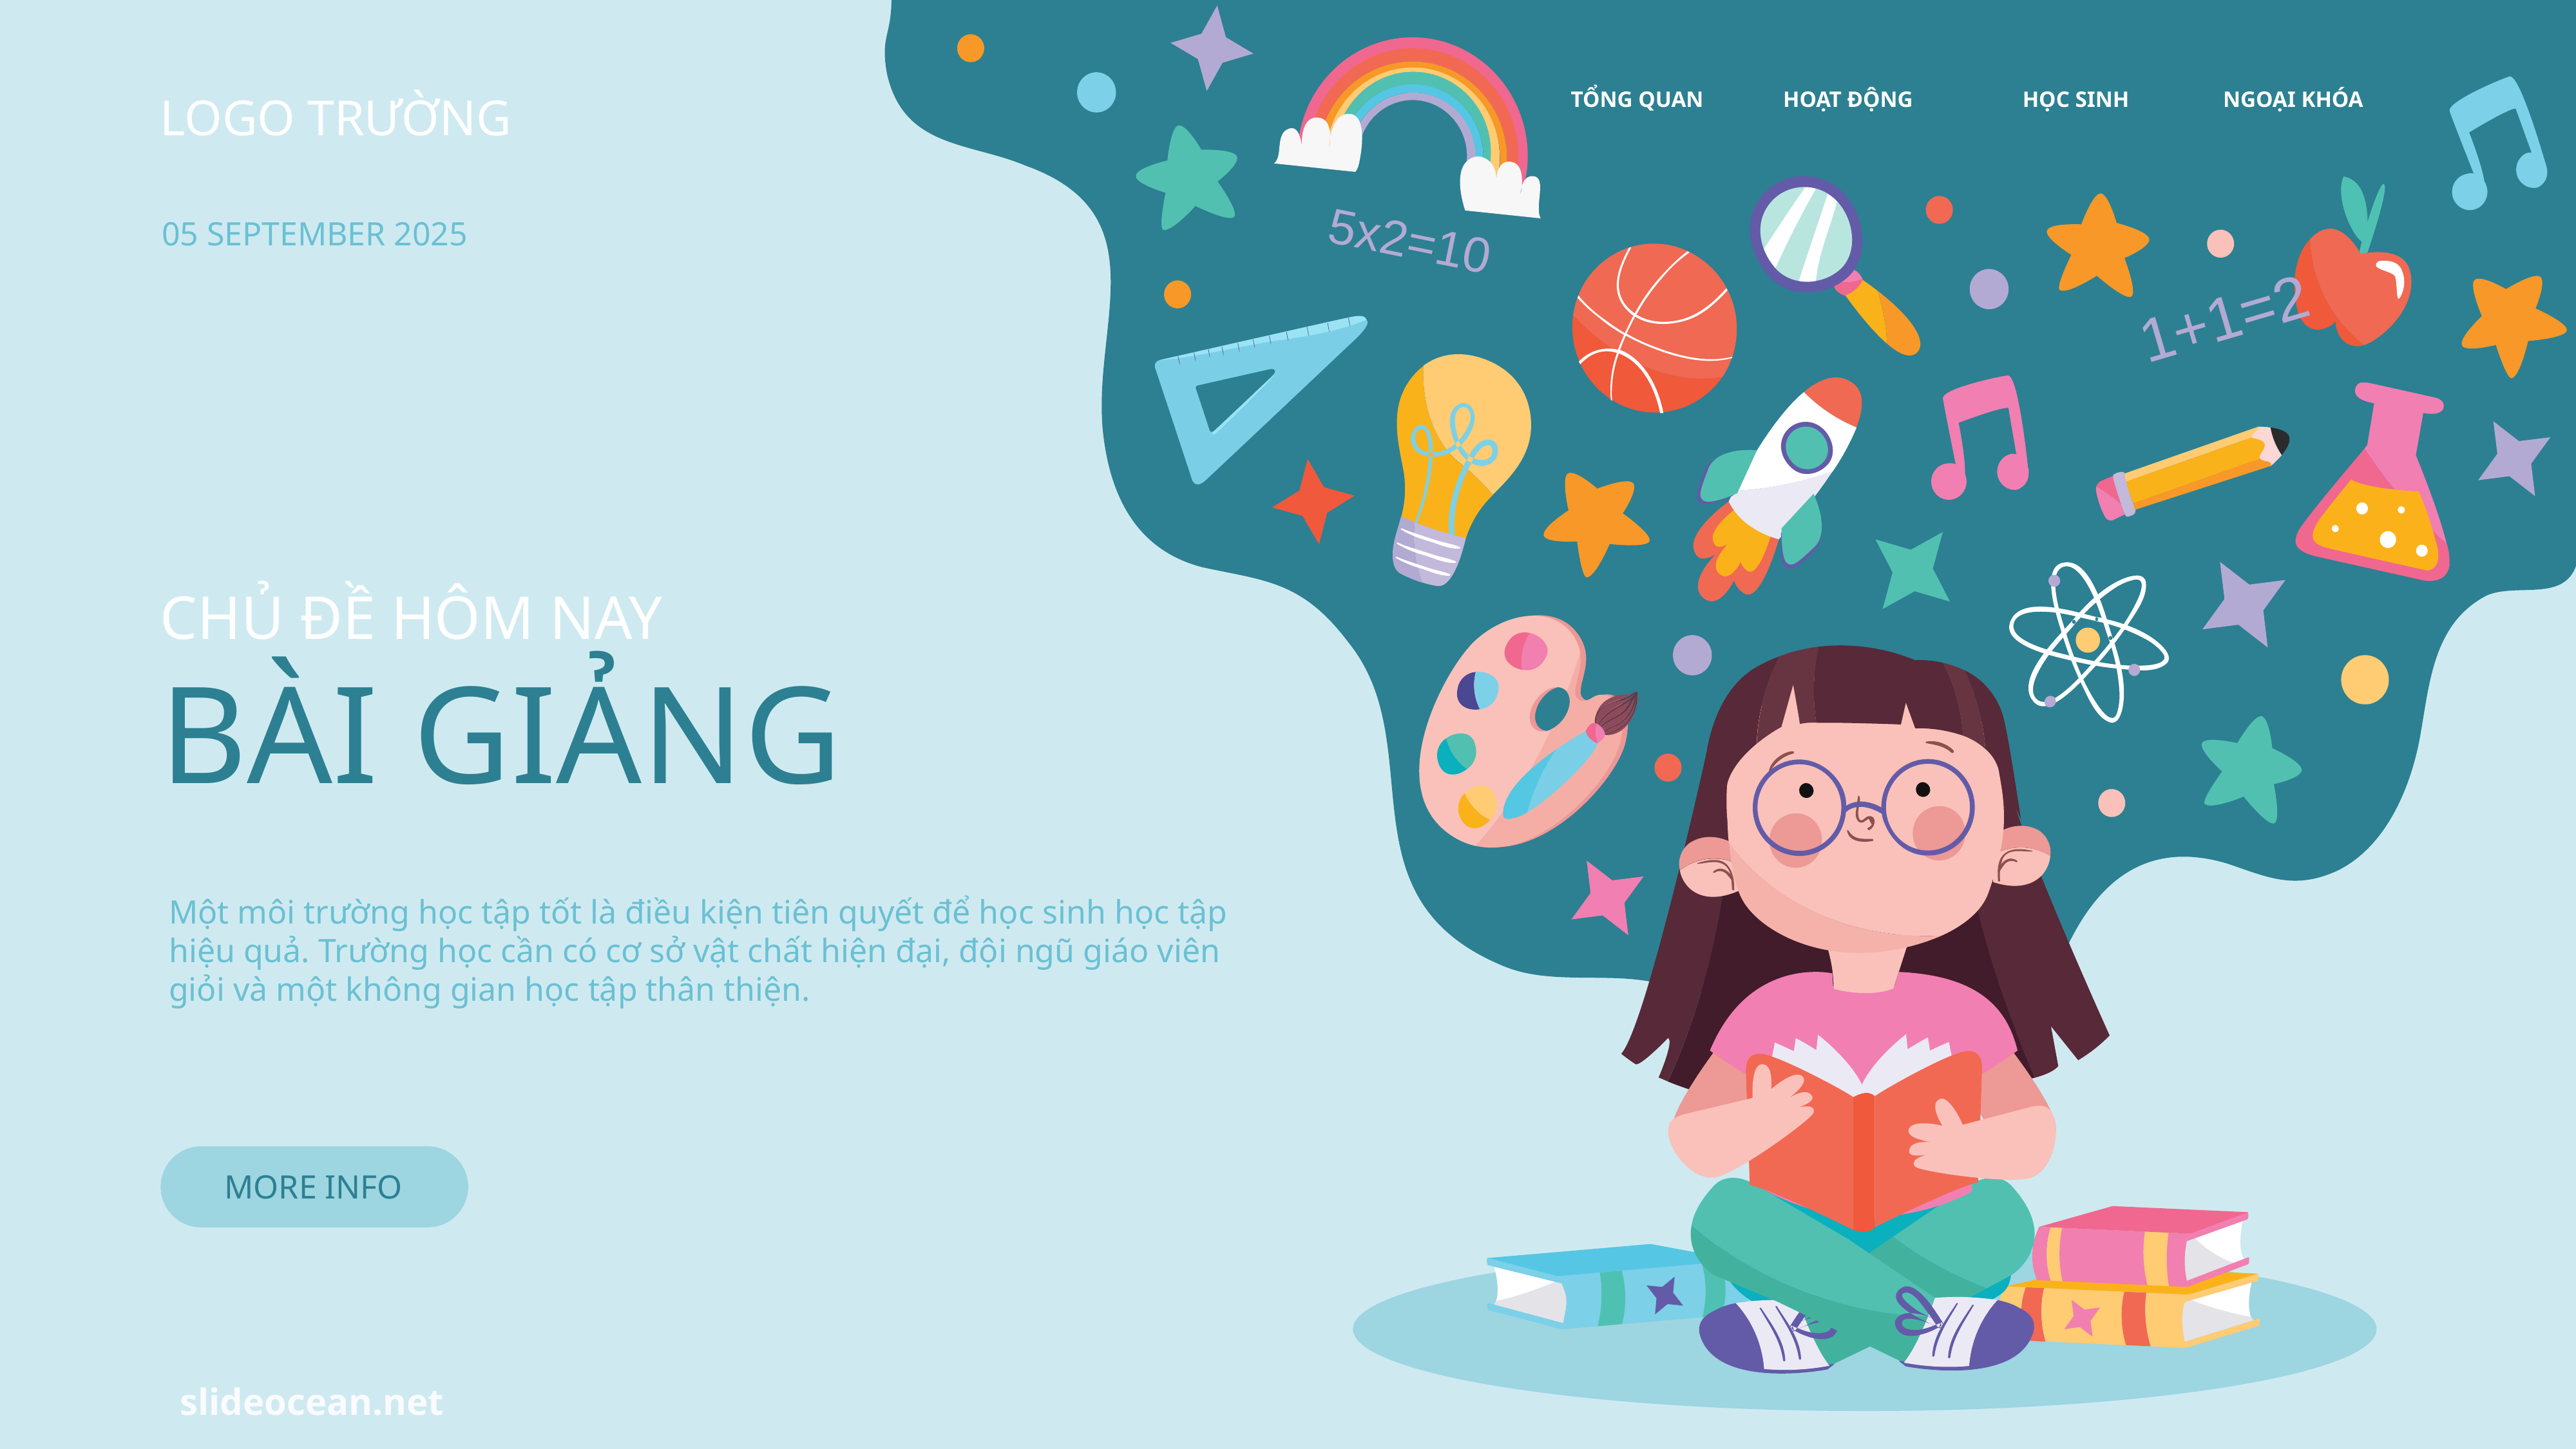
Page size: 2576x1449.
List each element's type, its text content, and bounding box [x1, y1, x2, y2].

text_box [2059, 1228, 2148, 1285]
text_box [1894, 1286, 1943, 1336]
text_box [2478, 421, 2551, 497]
text_box [1804, 377, 1862, 427]
text_box [2044, 696, 2056, 708]
text_box HOẠT ĐỘNG [1744, 81, 1952, 117]
text_box [1693, 502, 1779, 601]
text_box [2133, 459, 2271, 510]
text_box [1902, 1293, 1929, 1316]
text_box [1750, 176, 1863, 293]
text_box [1335, 319, 1368, 359]
text_box [1464, 785, 1497, 820]
text_box [1360, 92, 1476, 160]
text_box [2376, 260, 2405, 299]
text_box [1746, 1054, 1853, 1230]
text_box [1646, 1276, 1683, 1315]
text_box [2046, 632, 2063, 650]
text_box [1815, 1331, 1870, 1364]
text_box [1572, 316, 1610, 361]
text_box [1900, 912, 2034, 1079]
text_box [2074, 656, 2116, 668]
text_box [1543, 473, 1650, 578]
text_box [1764, 187, 1816, 269]
text_box [1597, 691, 1635, 712]
text_box [1608, 708, 1636, 735]
text_box [1458, 793, 1491, 829]
text_box [1790, 1312, 1837, 1340]
text_box [1571, 860, 1644, 936]
text_box [2195, 1222, 2244, 1263]
text_box [2028, 654, 2049, 706]
text_box [2166, 1213, 2249, 1287]
text_box [1335, 48, 1519, 165]
text_box [2295, 448, 2450, 582]
text_box [1353, 1272, 2377, 1412]
text_box [1739, 392, 1857, 490]
text_box [1487, 1258, 1602, 1330]
text_box [1503, 750, 1556, 819]
text_box [1643, 366, 1722, 412]
text_box [1411, 402, 1498, 535]
text_box [1598, 696, 1634, 724]
text_box [1700, 450, 1757, 502]
text_box [1599, 701, 1630, 726]
text_box [2081, 665, 2096, 679]
text_box [1903, 1296, 1998, 1367]
text_box [1622, 1264, 1706, 1325]
text_box [1877, 290, 1921, 356]
text_box 5x2=10 [1335, 188, 1507, 291]
text_box [1509, 724, 1628, 846]
text_box [2065, 617, 2081, 634]
text_box [1948, 1304, 1974, 1359]
text_box [1419, 616, 1581, 846]
text_box [2313, 479, 2439, 571]
text_box [2331, 525, 2339, 533]
text_box [1703, 656, 1779, 786]
text_box [1697, 860, 1733, 877]
text_box [1869, 1237, 1987, 1298]
text_box [1908, 1099, 2056, 1180]
text_box [2185, 1239, 2232, 1280]
text_box [1924, 838, 1965, 861]
text_box [2449, 76, 2548, 211]
text_box [1828, 948, 1907, 994]
text_box [1875, 1051, 1983, 1227]
text_box [1703, 1267, 1726, 1318]
text_box [2304, 239, 2364, 346]
text_box [1455, 471, 1493, 538]
text_box [1348, 316, 1367, 325]
text_box [1913, 806, 1965, 850]
text_box [1932, 1303, 1958, 1357]
text_box [1577, 247, 1733, 413]
text_box [2144, 1232, 2169, 1287]
text_box [2310, 229, 2412, 345]
text_box [1780, 533, 1821, 569]
text_box [2046, 1227, 2062, 1282]
text_box [2056, 678, 2081, 703]
text_box [1436, 738, 1467, 775]
text_box [1808, 1323, 1830, 1333]
text_box [1726, 687, 2004, 936]
text_box [1908, 1037, 1932, 1075]
text_box [1798, 194, 1837, 282]
text_box [1846, 280, 1887, 344]
text_box [1335, 61, 1507, 166]
text_box [1902, 1319, 1925, 1330]
text_box [2398, 506, 2405, 514]
text_box [884, 0, 2576, 981]
text_box [1079, 72, 1114, 82]
text_box [1395, 556, 1451, 576]
text_box [2094, 643, 2112, 662]
text_box [2041, 1289, 2126, 1345]
text_box [1855, 807, 1875, 830]
text_box slideocean.net [170, 1374, 454, 1428]
text_box [1770, 813, 1822, 851]
text_box [2001, 826, 2051, 857]
text_box [2021, 1287, 2045, 1342]
text_box [1899, 1308, 2034, 1371]
text_box [1475, 730, 1623, 848]
text_box [1710, 972, 2018, 1083]
text_box [1857, 795, 1860, 801]
text_box [1674, 1053, 1746, 1118]
text_box [1931, 1041, 1952, 1063]
text_box [2124, 426, 2259, 481]
text_box [1531, 615, 1587, 701]
text_box [2121, 1292, 2150, 1347]
text_box [1847, 830, 1874, 842]
text_box [1736, 1300, 1830, 1370]
text_box [1814, 1034, 1862, 1097]
text_box [1621, 336, 1732, 379]
text_box [2126, 437, 2265, 504]
text_box [1999, 1287, 2025, 1308]
text_box [2202, 562, 2285, 648]
text_box [1679, 837, 1731, 871]
text_box [1769, 751, 1795, 770]
text_box [1494, 1267, 1554, 1302]
text_box [1335, 67, 1500, 174]
text_box [1913, 1314, 1927, 1317]
text_box [1978, 876, 2110, 1078]
text_box [1397, 366, 1445, 522]
text_box [1522, 632, 1548, 670]
text_box [2098, 789, 2126, 817]
text_box [2253, 426, 2282, 466]
text_box [1713, 868, 1734, 881]
text_box [1627, 290, 1737, 359]
text_box [1605, 697, 1636, 732]
text_box TỔNG QUAN [1532, 81, 1742, 117]
text_box [2207, 229, 2235, 258]
text_box [1799, 782, 1814, 799]
text_box [1322, 37, 1528, 183]
text_box [1731, 880, 1735, 891]
text_box [1335, 113, 1362, 172]
text_box [1668, 892, 1833, 1090]
text_box [1759, 1307, 1786, 1362]
text_box [1699, 1311, 1835, 1374]
text_box [1598, 1271, 1626, 1327]
text_box [1791, 1038, 1816, 1075]
text_box [1418, 453, 1463, 533]
text_box [1602, 699, 1634, 730]
text_box [1596, 697, 1630, 724]
text_box [1605, 707, 1634, 734]
text_box [1460, 156, 1541, 219]
text_box [1806, 1318, 1815, 1324]
text_box [1942, 663, 1985, 749]
text_box [1456, 672, 1480, 710]
text_box [1902, 1184, 1972, 1215]
text_box [1601, 697, 1635, 727]
text_box [1494, 1282, 1567, 1323]
text_box [1637, 251, 1727, 321]
text_box [1413, 522, 1466, 586]
text_box [2113, 471, 2136, 517]
text_box [2039, 1206, 2248, 1234]
text_box [1487, 1244, 1701, 1276]
text_box [2059, 608, 2103, 623]
text_box [1925, 196, 1953, 224]
text_box [2145, 1274, 2260, 1349]
text_box [1679, 858, 1738, 897]
text_box [2048, 574, 2061, 587]
text_box NGOẠI KHÓA [2189, 81, 2398, 117]
text_box [1712, 510, 1771, 576]
text_box [1605, 697, 1637, 735]
text_box [1772, 1042, 1793, 1064]
text_box [1423, 354, 1531, 495]
text_box HỌC SINH [1971, 81, 2180, 117]
text_box [1760, 187, 1805, 249]
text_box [142, 82, 1335, 1227]
text_box [1392, 516, 1422, 583]
text_box [2046, 193, 2150, 298]
text_box [1834, 279, 1864, 296]
text_box [1530, 687, 1558, 731]
text_box [2461, 276, 2567, 379]
text_box [2271, 427, 2290, 455]
text_box [2360, 184, 2385, 254]
text_box [1573, 298, 1623, 349]
text_box [1775, 1305, 1802, 1360]
text_box [1729, 842, 1942, 953]
text_box [1780, 422, 1833, 474]
text_box [2341, 655, 2389, 705]
text_box [1704, 1303, 1764, 1369]
text_box [1853, 1093, 1875, 1232]
text_box [1842, 270, 1863, 283]
text_box [1673, 635, 1712, 676]
text_box [2079, 598, 2096, 614]
text_box [1697, 458, 1733, 505]
text_box [1170, 5, 1254, 82]
text_box [2008, 1272, 2258, 1295]
text_box [1875, 532, 1951, 609]
text_box [1969, 1300, 2028, 1367]
text_box [1757, 647, 1818, 744]
text_box [1816, 201, 1853, 281]
text_box [1668, 1064, 1814, 1178]
text_box [2095, 487, 2124, 521]
text_box [2128, 663, 2141, 676]
text_box [1998, 858, 2018, 872]
text_box [2380, 531, 2396, 548]
text_box [1612, 354, 1660, 413]
text_box [1753, 759, 1975, 857]
text_box [2075, 627, 2101, 653]
text_box [1786, 426, 1828, 469]
text_box [1335, 317, 1350, 330]
text_box [1344, 71, 1491, 162]
text_box [1504, 632, 1529, 670]
text_box [1527, 731, 1598, 813]
text_box 1+1=2 [2119, 248, 2328, 383]
text_box [1692, 1177, 1935, 1315]
text_box [1860, 1034, 1910, 1095]
text_box [1728, 471, 1833, 540]
text_box [1972, 1276, 2011, 1299]
text_box [1813, 645, 1963, 736]
text_box [2182, 1301, 2253, 1341]
text_box [1917, 1316, 1927, 1321]
text_box [2113, 629, 2124, 643]
text_box [1981, 1054, 2051, 1119]
text_box [1998, 849, 2033, 869]
text_box [1580, 352, 1616, 399]
text_box [1730, 1282, 1771, 1301]
text_box [1993, 848, 2050, 886]
text_box [1621, 868, 1722, 1082]
text_box [2008, 1251, 2036, 1285]
text_box [1397, 542, 1456, 564]
text_box [1916, 782, 1931, 797]
text_box [1781, 493, 1822, 565]
text_box [2051, 562, 2124, 723]
text_box [1355, 84, 1484, 157]
text_box [2098, 575, 2146, 625]
text_box [1594, 692, 1636, 723]
text_box [2354, 382, 2447, 544]
text_box [1998, 872, 2001, 882]
text_box [0, 0, 2576, 1449]
text_box [2064, 1300, 2101, 1337]
text_box [2096, 476, 2121, 504]
text_box [1925, 741, 1954, 753]
text_box [1780, 1198, 1936, 1253]
text_box [957, 34, 984, 62]
text_box [1724, 1280, 1748, 1305]
text_box [1578, 247, 1633, 332]
text_box [1690, 1226, 1919, 1361]
text_box [2032, 1227, 2050, 1281]
text_box [2009, 606, 2071, 661]
text_box [2191, 1283, 2252, 1317]
text_box [1530, 652, 1611, 770]
text_box [1400, 528, 1460, 549]
text_box [1893, 1179, 2035, 1289]
text_box [1684, 762, 1728, 847]
text_box [1446, 733, 1476, 770]
text_box [1585, 723, 1598, 744]
text_box [1335, 490, 1355, 508]
text_box [1605, 694, 1614, 697]
text_box [1619, 243, 1688, 313]
text_box [1964, 670, 2021, 819]
text_box [1474, 672, 1499, 710]
text_box [2001, 781, 2022, 829]
text_box [2356, 502, 2368, 515]
text_box [1595, 723, 1605, 743]
text_box [2201, 715, 2302, 824]
text_box [1931, 375, 2029, 500]
text_box [1654, 753, 1682, 782]
text_box [2107, 619, 2170, 670]
text_box [1770, 846, 1820, 868]
text_box [2341, 176, 2368, 244]
text_box [2416, 544, 2428, 557]
text_box [1969, 269, 2009, 310]
text_box [1775, 189, 1828, 281]
